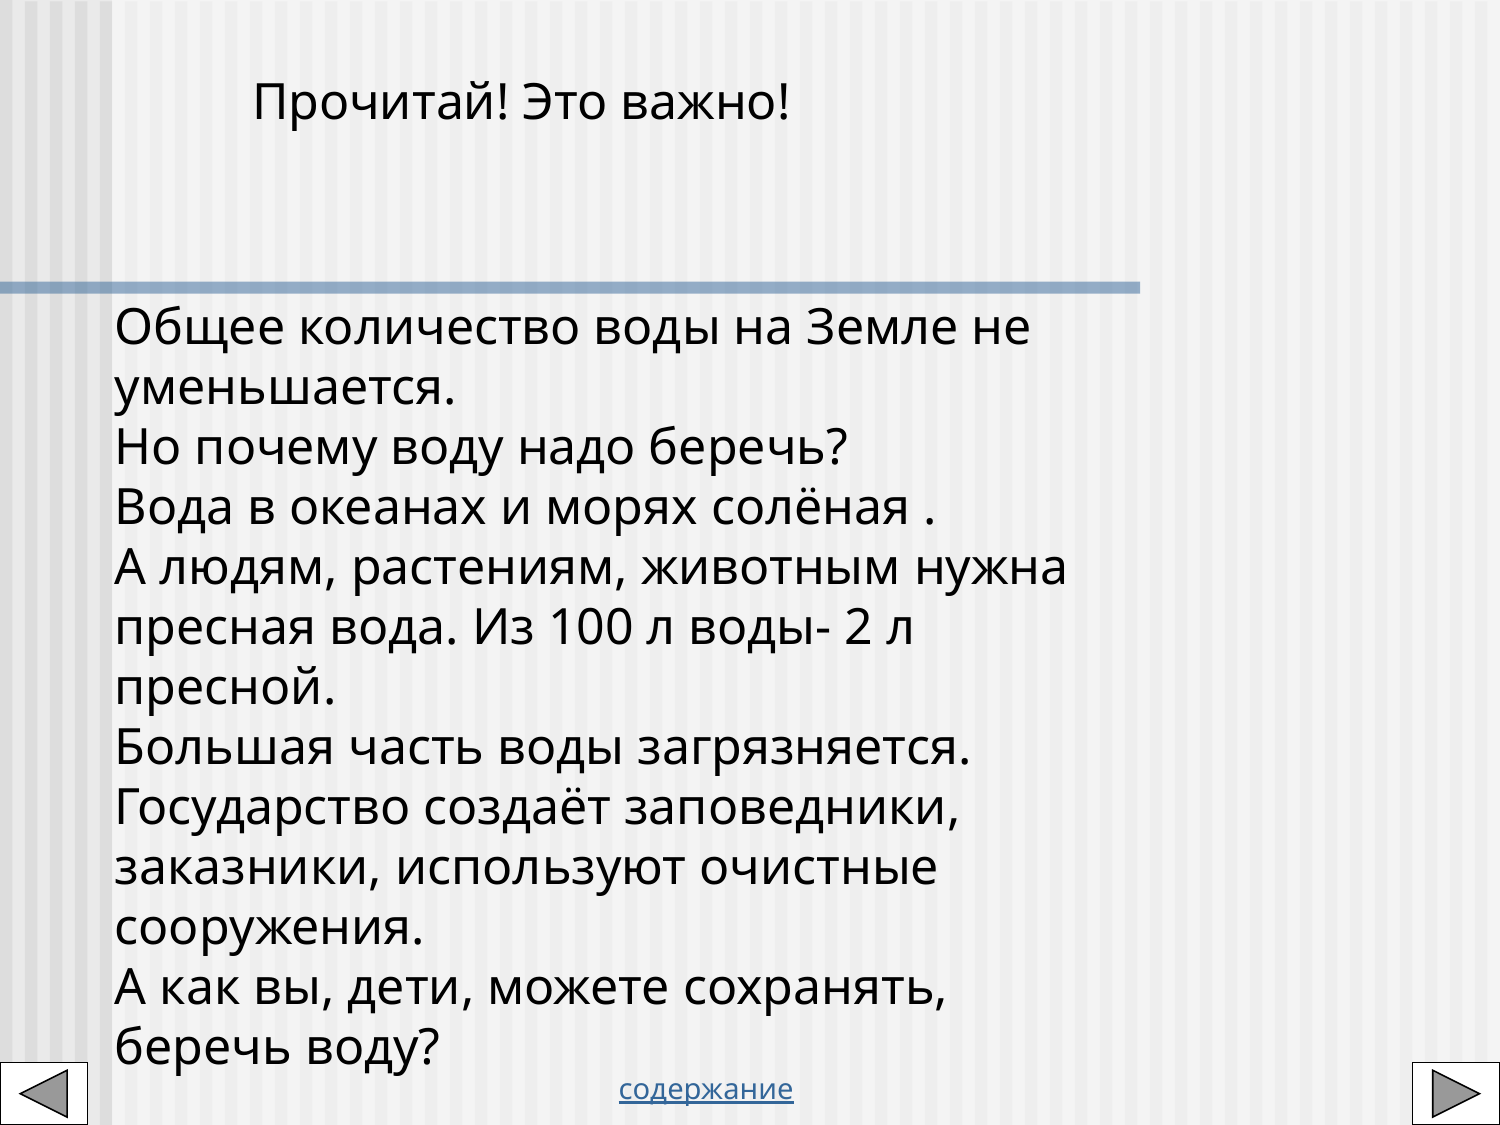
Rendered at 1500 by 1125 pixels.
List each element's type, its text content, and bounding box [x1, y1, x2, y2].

text_box Прочитай! Это важно! [237, 62, 1200, 138]
text_box [0, 1062, 88, 1125]
text_box Общее количество воды на Земле не уменьшается. Но почему воду надо беречь? Вода в океанах и морях солёная . А людям, растениям, животным нужна пресная вода. Из 100 л воды- 2 л пресной. Большая часть воды загрязняется. Государство создаёт заповедники, заказники, используют очистные сооружения. А как вы, дети, можете сохранять, беречь воду? [99, 625, 1125, 1083]
text_box Общее количество воды на Земле не уменьшается. Но почему воду надо беречь? Вода в океанах и морях солёная . А людям, растениям, животным нужна пресная вода. Из 100 л воды- 2 л пресной. Большая часть воды загрязняется. Государство создаёт заповедники, заказники, используют очистные сооружения. А как вы, дети, можете сохранять, беречь воду? [99, 287, 1125, 549]
text_box содержание [587, 1062, 825, 1117]
text_box [59, 549, 1400, 625]
text_box [1412, 1062, 1500, 1125]
